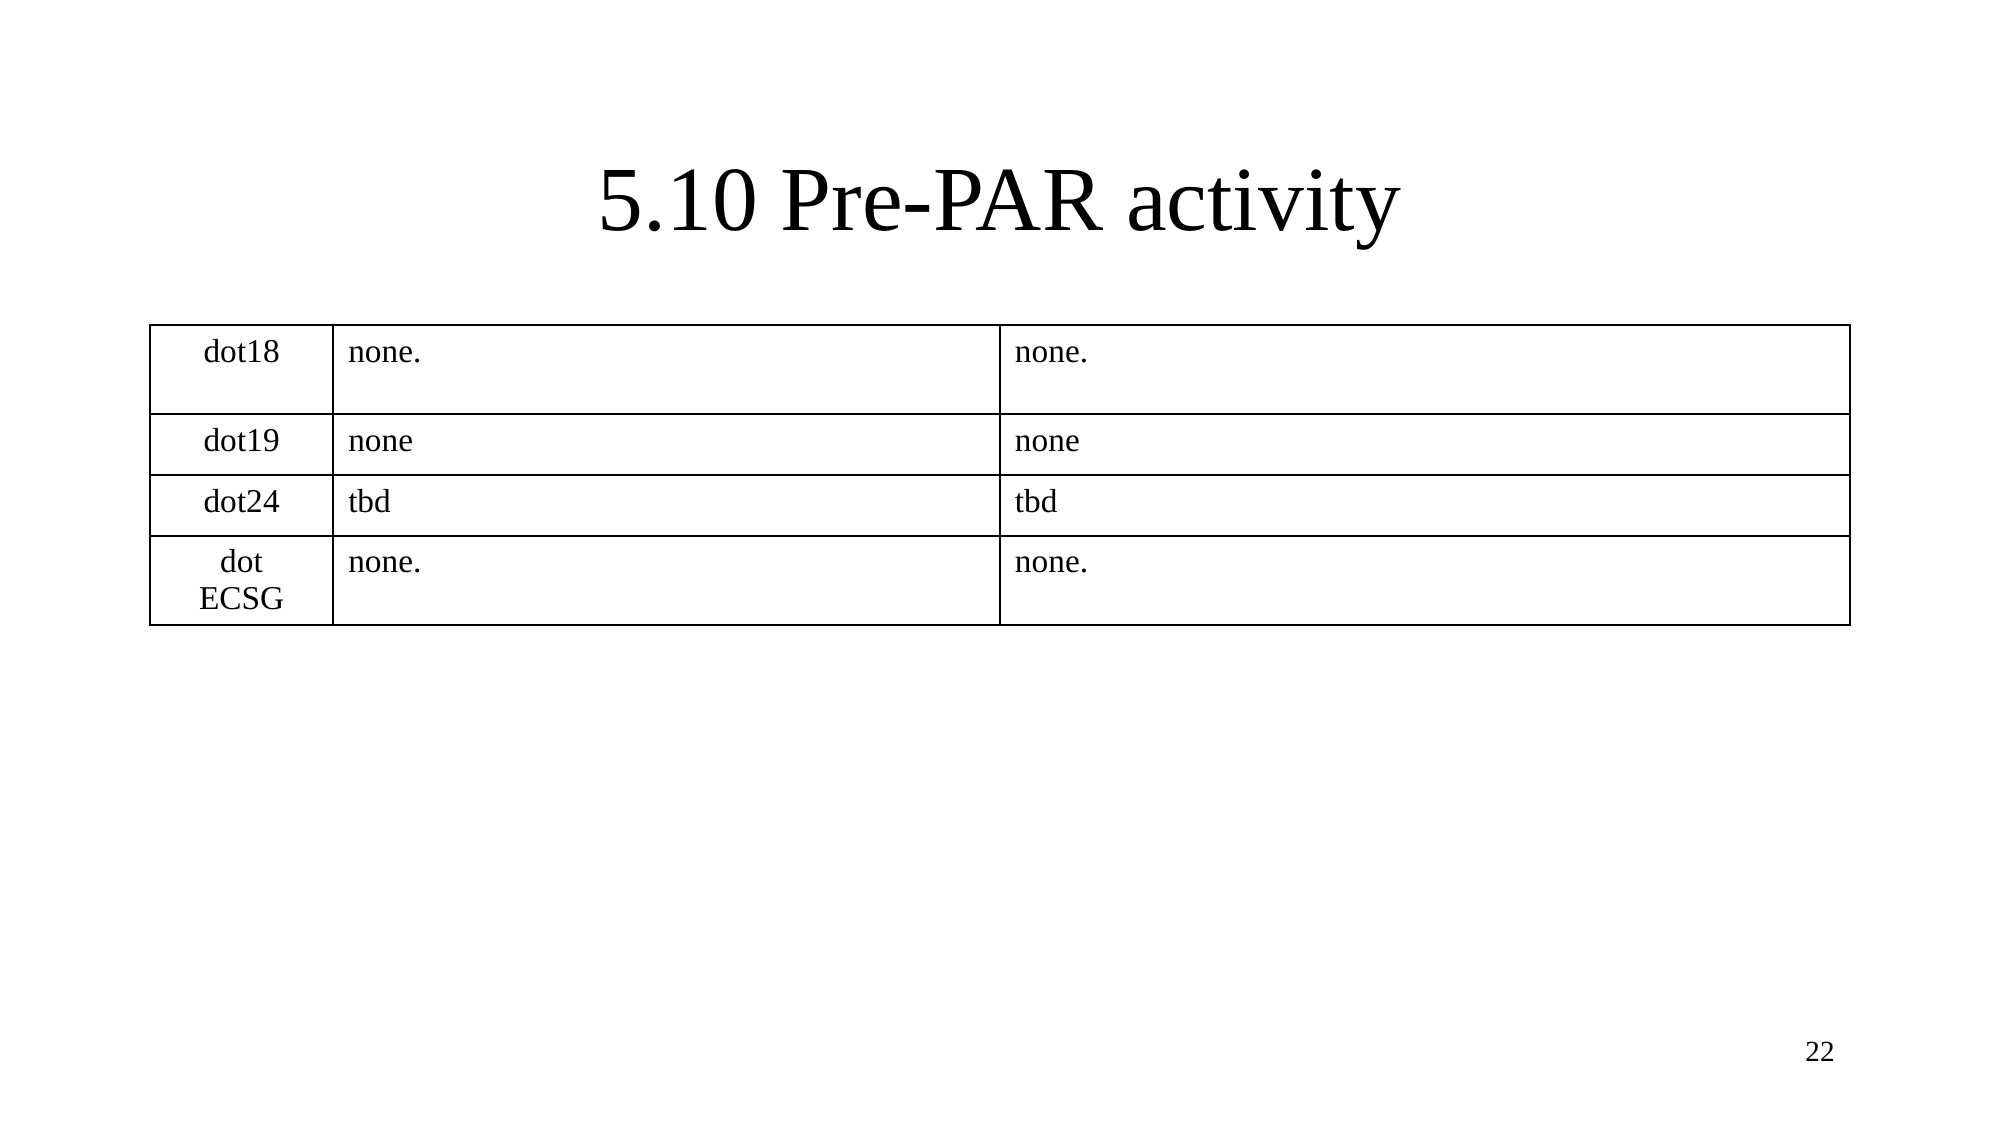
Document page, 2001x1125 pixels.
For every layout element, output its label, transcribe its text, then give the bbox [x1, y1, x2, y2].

table_header none. [1001, 326, 1849, 413]
table_cell none. [334, 537, 999, 624]
table_cell none. [1001, 537, 1849, 624]
table_cell tbd [334, 476, 999, 535]
slide_number 22 [1433, 1024, 1851, 1101]
title 5.10 Pre-PAR activity [149, 99, 1851, 288]
table_cell dot19 [151, 415, 332, 474]
table_cell dot24 [151, 476, 332, 535]
table_cell none [334, 415, 999, 474]
table_header none. [334, 326, 999, 413]
table_cell none [1001, 415, 1849, 474]
table_header dot18 [151, 326, 332, 413]
table_cell dot ECSG [151, 537, 332, 624]
table_cell tbd [1001, 476, 1849, 535]
